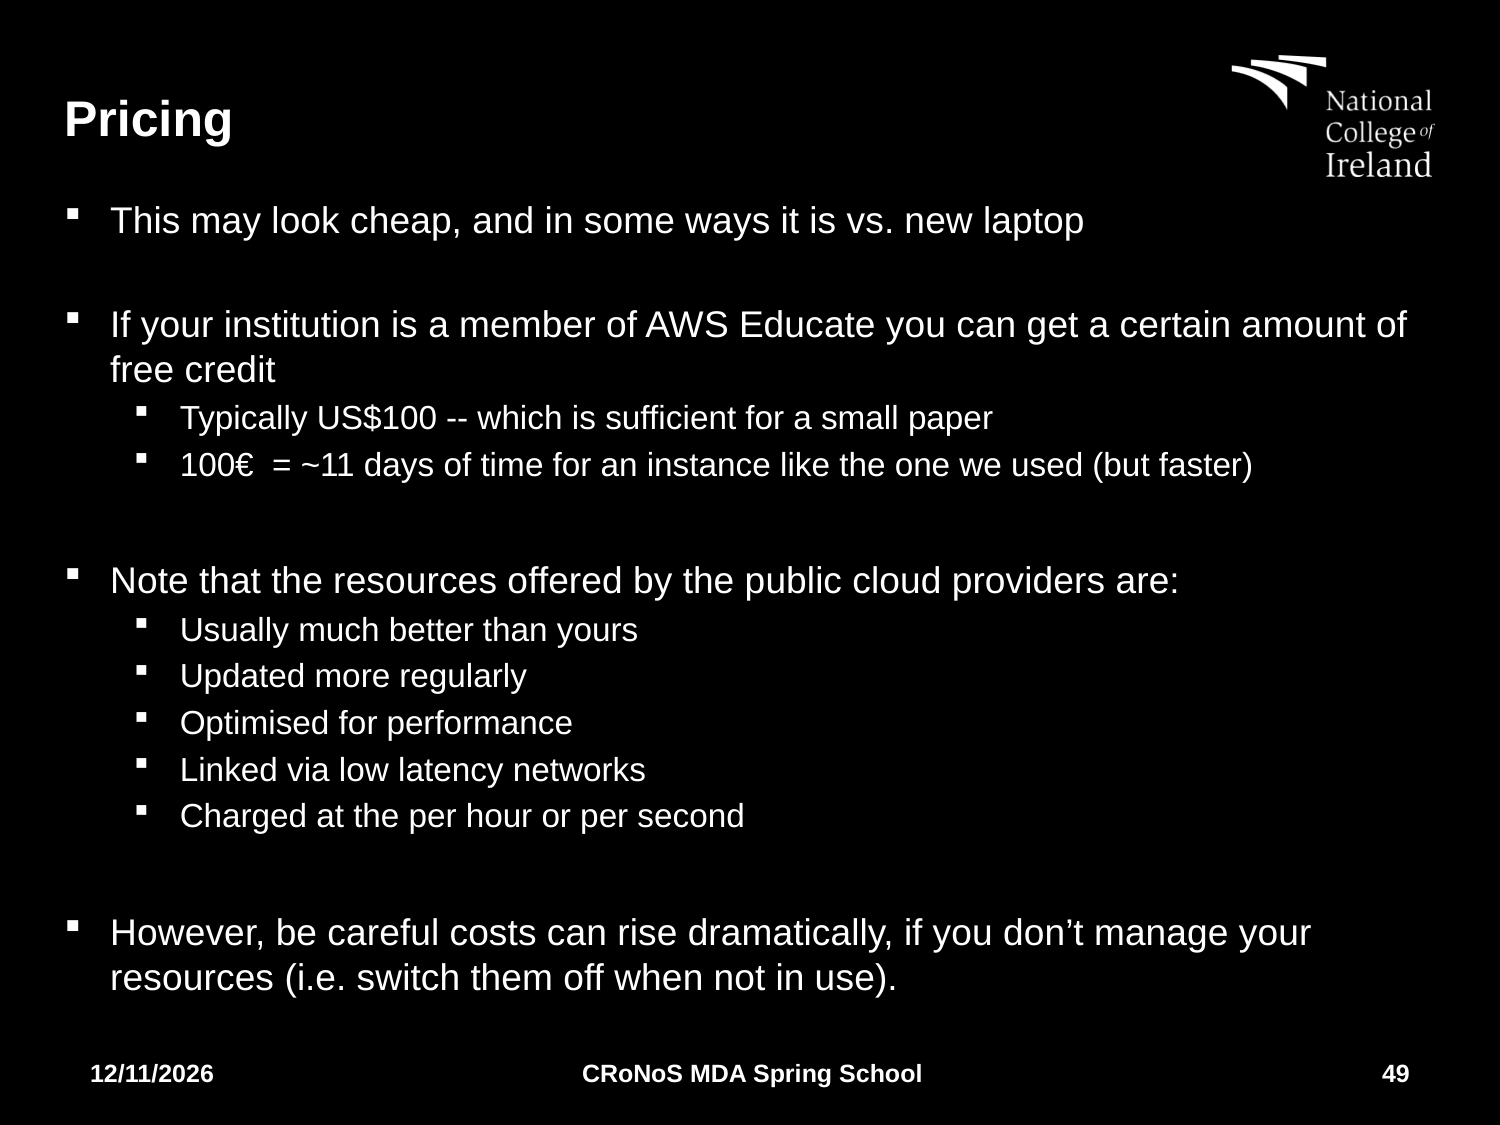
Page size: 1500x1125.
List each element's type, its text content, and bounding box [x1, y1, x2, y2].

picture [1231, 54, 1436, 178]
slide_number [75, 1042, 425, 1103]
list This may look cheap, and in some ways it is vs. new laptop If your institution is a member of AWS Educate you can get a certain amount of free credit Typically US$100 -- which is sufficient for a small paper 100€ = ~11 days of time for an instance like the one we used (but faster) Note that the resources offered by the public cloud providers are: Usually much better than yours Updated more regularly Optimised for performance Linked via low latency networks Charged at the per hour or per second However, be careful costs can rise dramatically, if you don’t manage your resources (i.e. switch them off when not in use). [64, 196, 1436, 1000]
title Pricing [63, 54, 1199, 148]
slide_number 49 [1074, 1042, 1425, 1103]
footer CRoNoS MDA Spring School [458, 1042, 1047, 1103]
